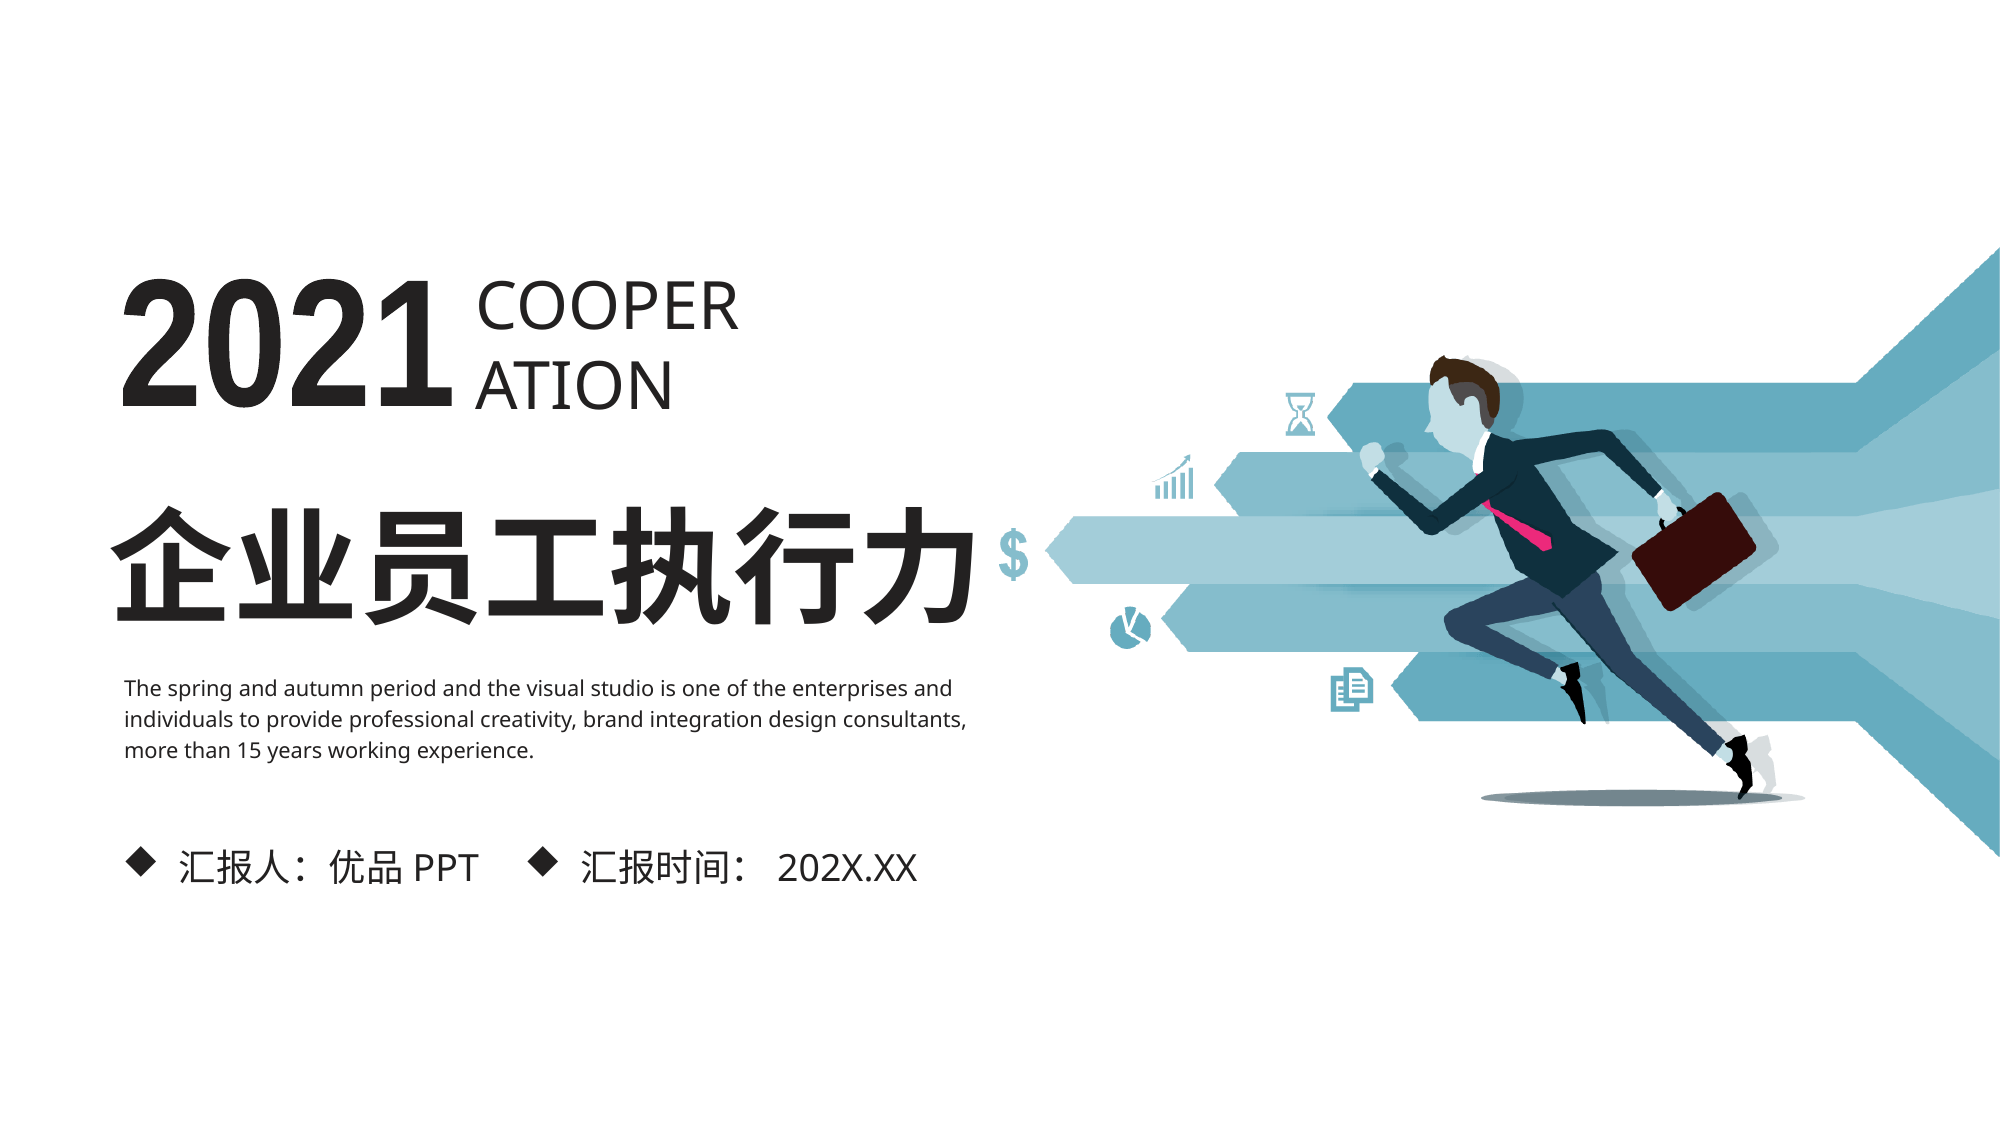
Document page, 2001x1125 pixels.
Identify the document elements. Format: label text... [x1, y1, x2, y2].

text_box The spring and autumn period and the visual studio is one of the enterprises and individuals to provide professional creativity, brand integration design consultants, more than 15 years working experience. [109, 661, 999, 771]
text_box 汇报人：优品PPT [107, 836, 509, 900]
text_box 企业员工执行力 [93, 481, 999, 647]
picture [999, 247, 2000, 857]
text_box 汇报时间：202X.XX [509, 836, 933, 900]
text_box COOPERATION [460, 255, 761, 431]
